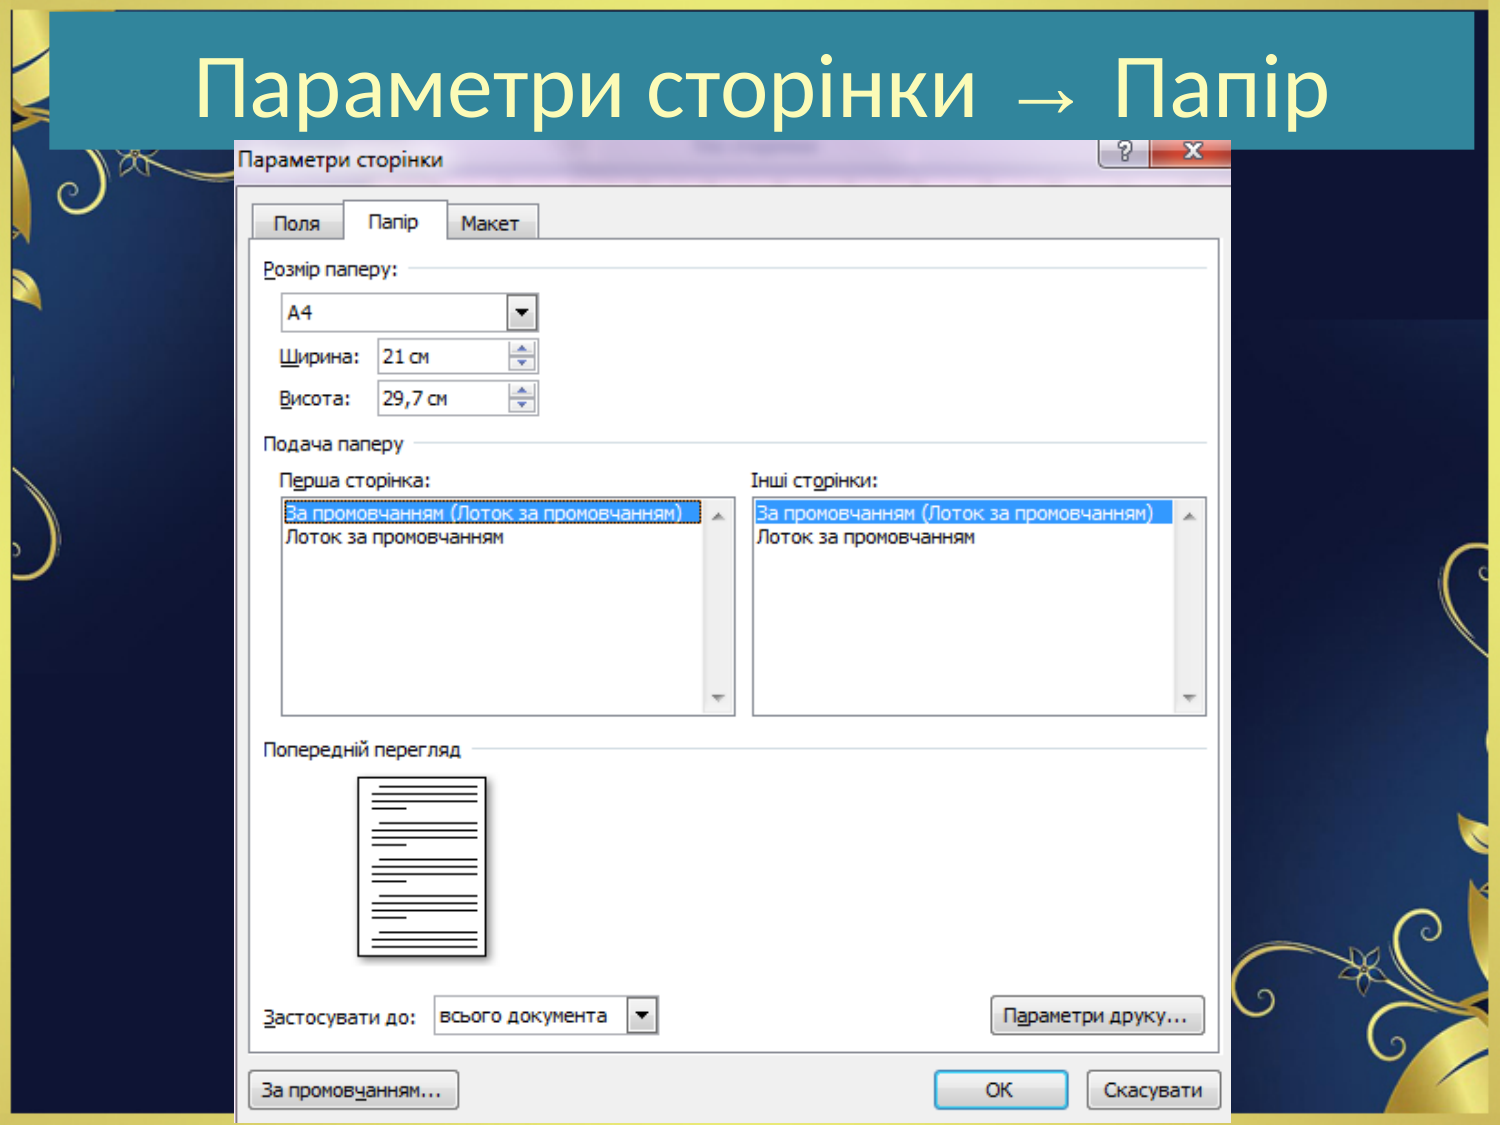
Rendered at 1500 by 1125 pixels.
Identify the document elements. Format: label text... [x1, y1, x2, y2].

picture [0, 0, 1500, 1125]
title Параметри сторінки → Папір [49, 11, 1475, 150]
